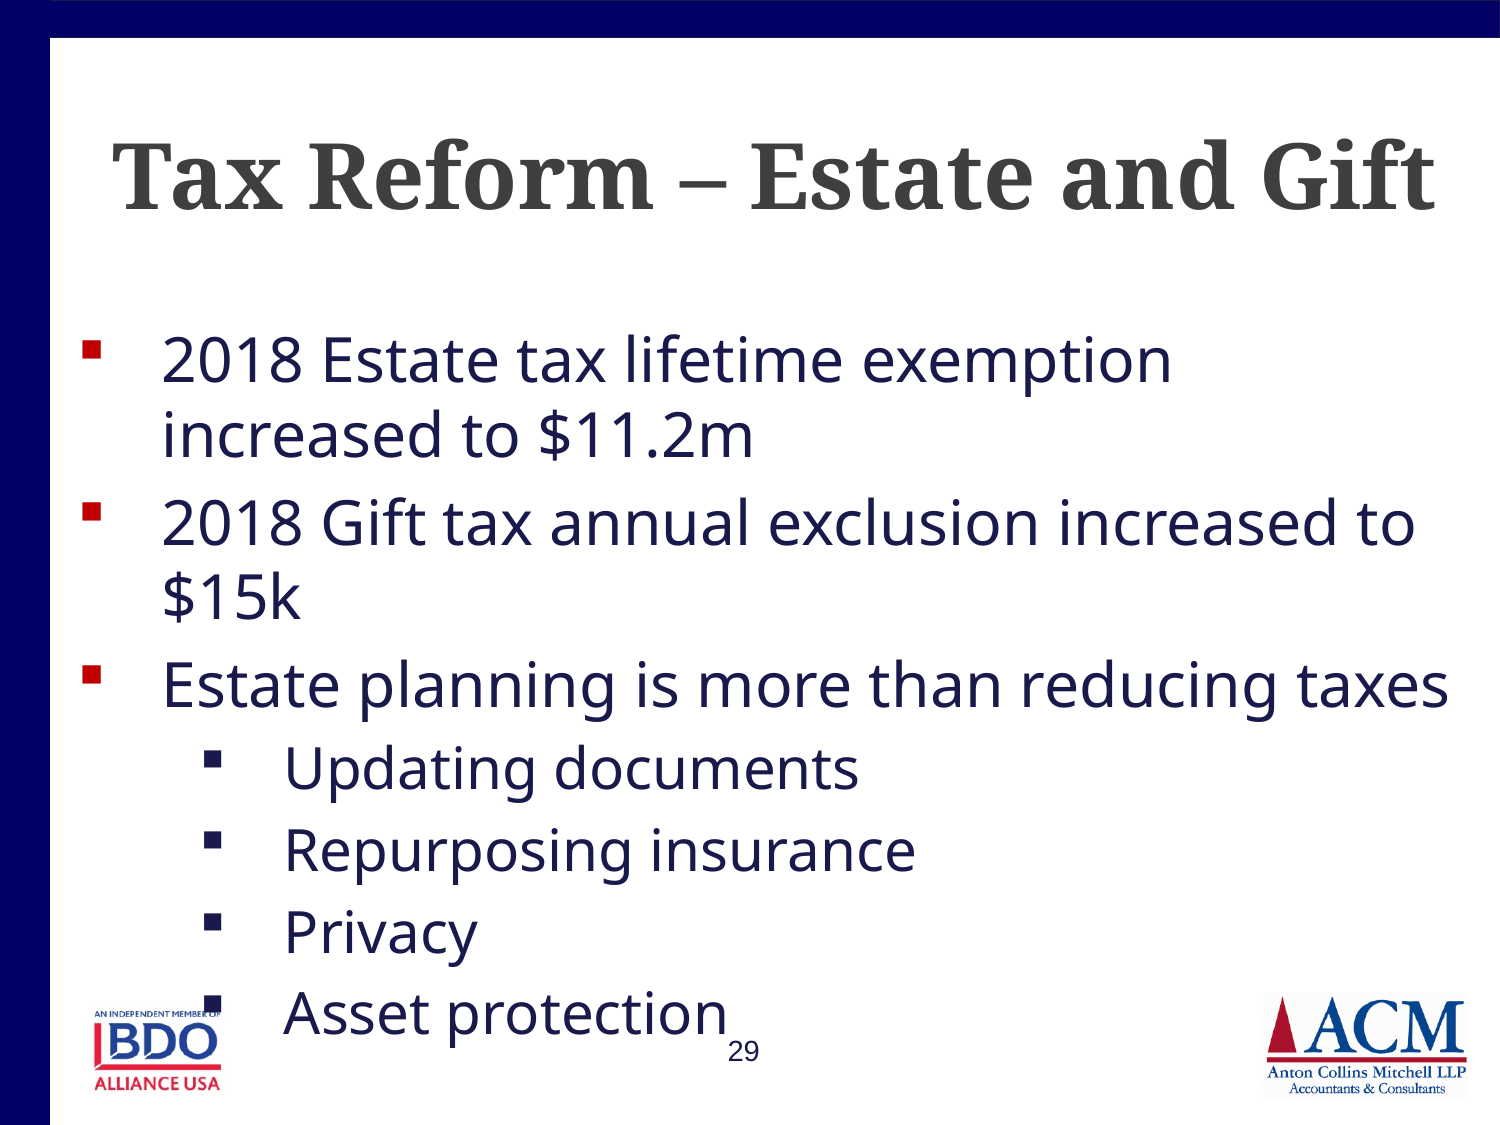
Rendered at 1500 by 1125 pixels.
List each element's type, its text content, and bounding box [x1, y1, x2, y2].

picture [1262, 993, 1468, 1100]
slide_number 29 [687, 1024, 776, 1101]
title Tax Reform – Estate and Gift [49, 87, 1500, 258]
picture [75, 993, 238, 1108]
list 2018 Estate tax lifetime exemption increased to $11.2m 2018 Gift tax annual exclusion increased to $15k Estate planning is more than reducing taxes Updating documents Repurposing insurance Privacy Asset protection [62, 312, 1488, 993]
